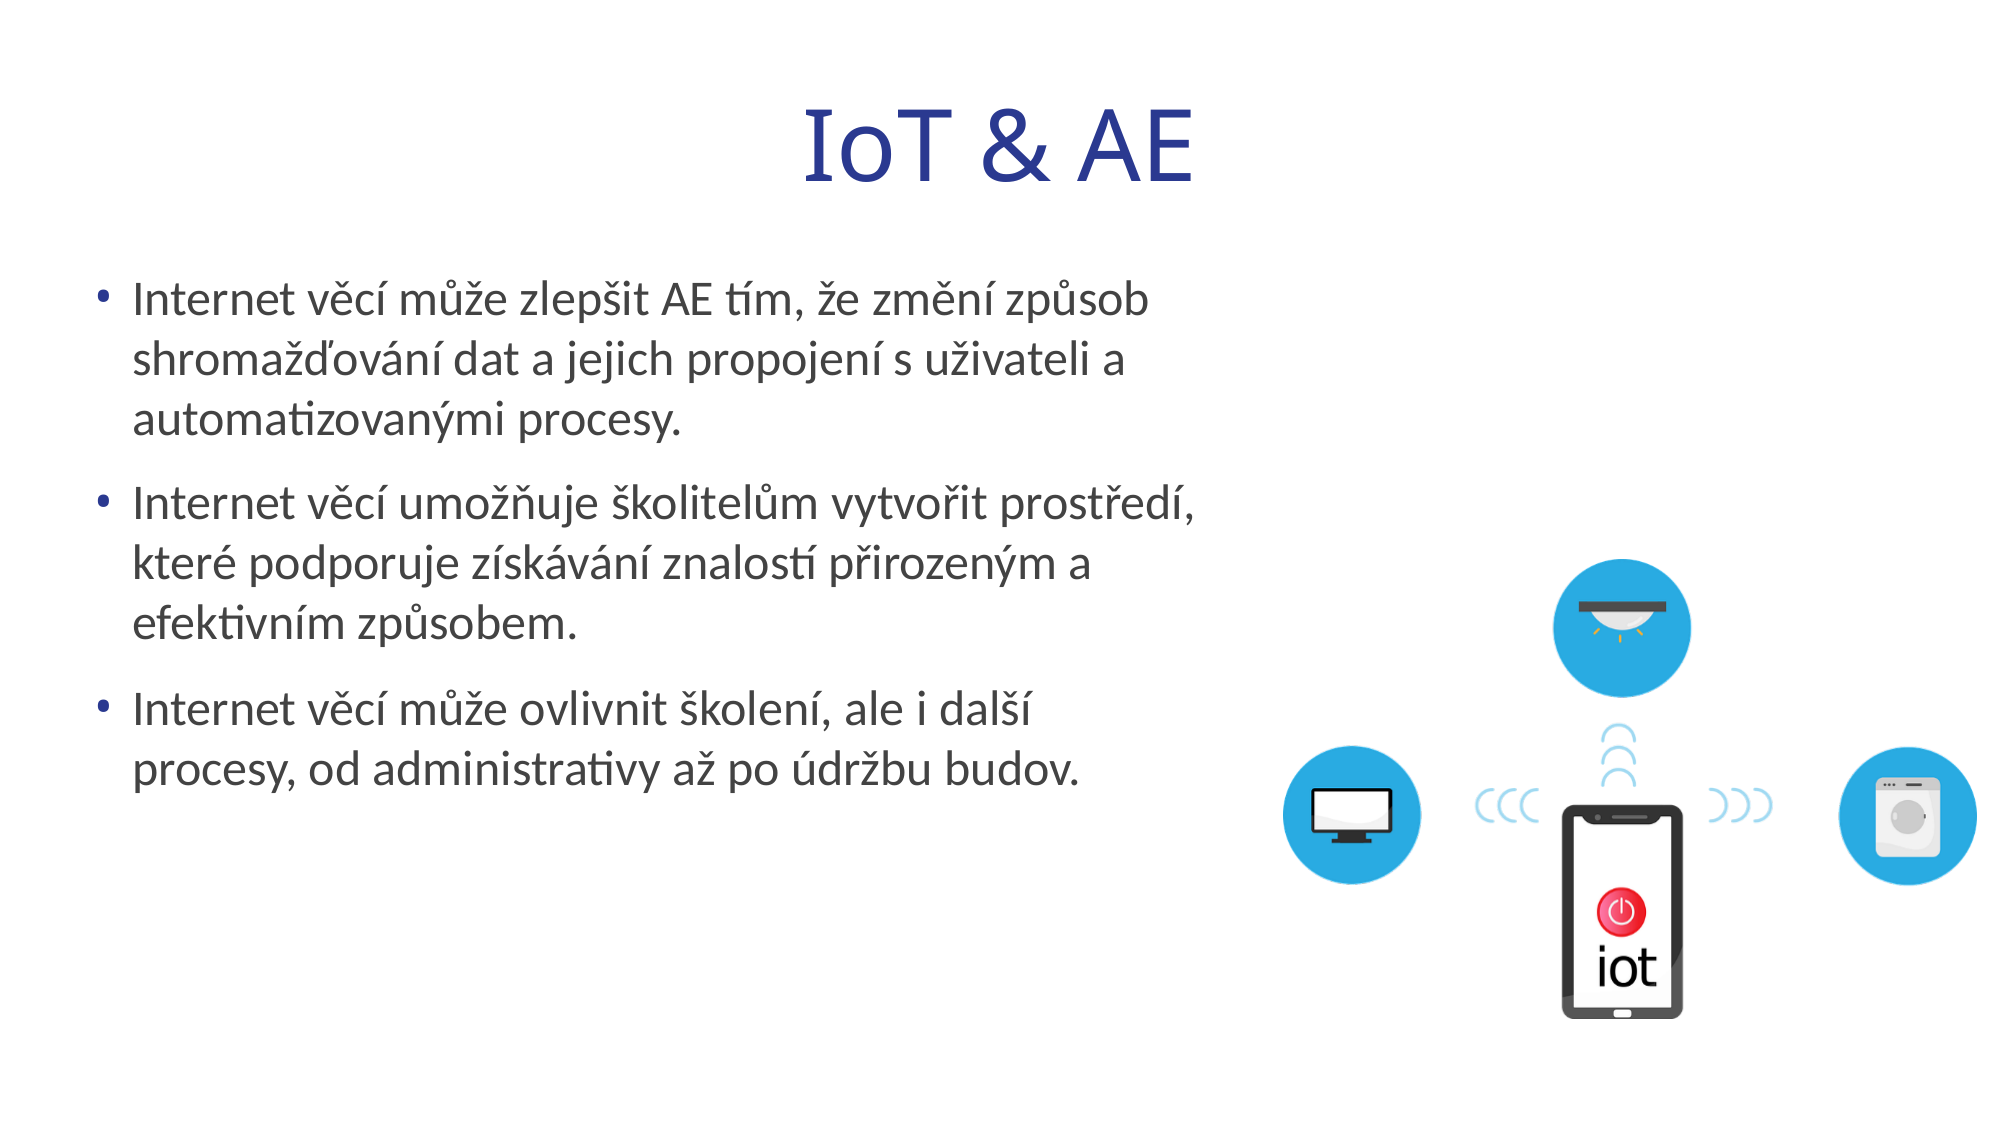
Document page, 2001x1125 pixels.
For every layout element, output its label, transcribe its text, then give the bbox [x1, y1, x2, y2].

list Internet věcí může zlepšit AE tím, že změní způsob shromažďování dat a jejich propojení s uživateli a automatizovanými procesy. Internet věcí umožňuje školitelům vytvořit prostředí, které podporuje získávání znalostí přirozeným a efektivním způsobem. Internet věcí může ovlivnit školení, ale i další procesy, od administrativy až po údržbu budov. [79, 257, 1223, 1050]
picture [1283, 559, 1977, 1019]
title IoT & AE [137, 40, 1863, 258]
